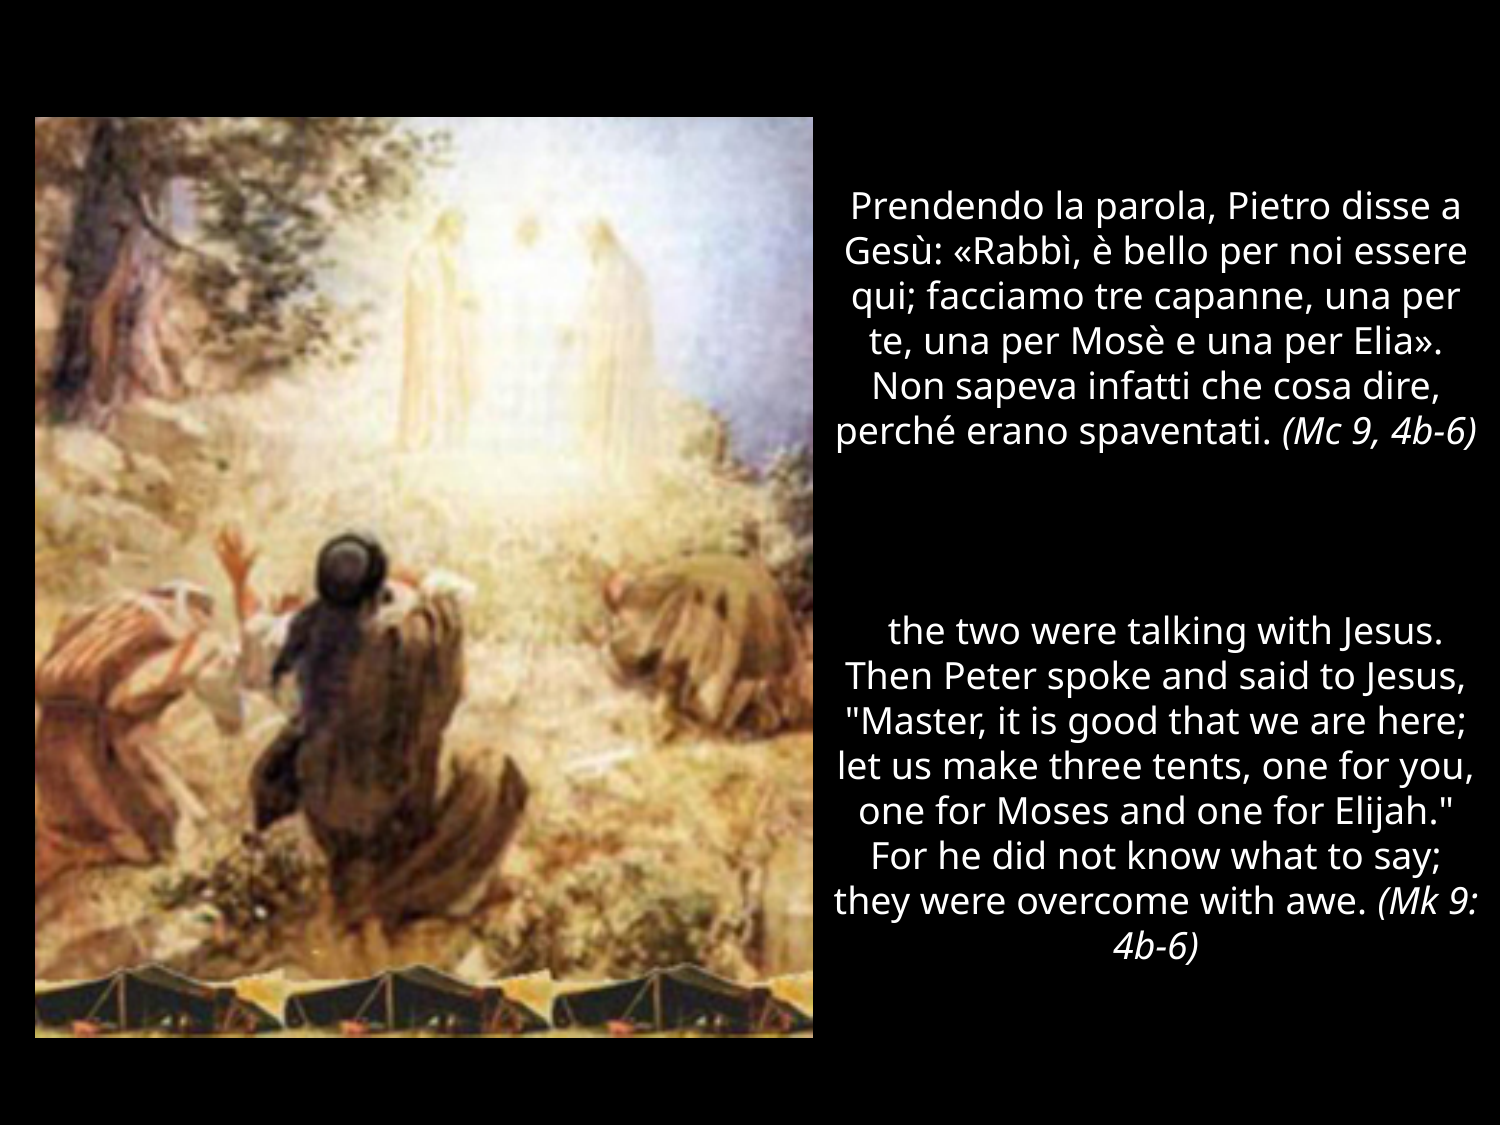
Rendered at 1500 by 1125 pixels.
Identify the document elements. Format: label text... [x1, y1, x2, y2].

picture [35, 117, 813, 1038]
text_box the two were talking with Jesus. Then Peter spoke and said to Jesus, "Master, it is good that we are here; let us make three tents, one for you, one for Moses and one for Elijah." For he did not know what to say; they were overcome with awe. (Mk 9: 4b-6) [813, 599, 1500, 1020]
text_box Prendendo la parola, Pietro disse a Gesù: «Rabbì, è bello per noi essere qui; facciamo tre capanne, una per te, una per Mosè e una per Elia». Non sapeva infatti che cosa dire, perché erano spaventati. (Mc 9, 4b-6) [813, 174, 1500, 460]
